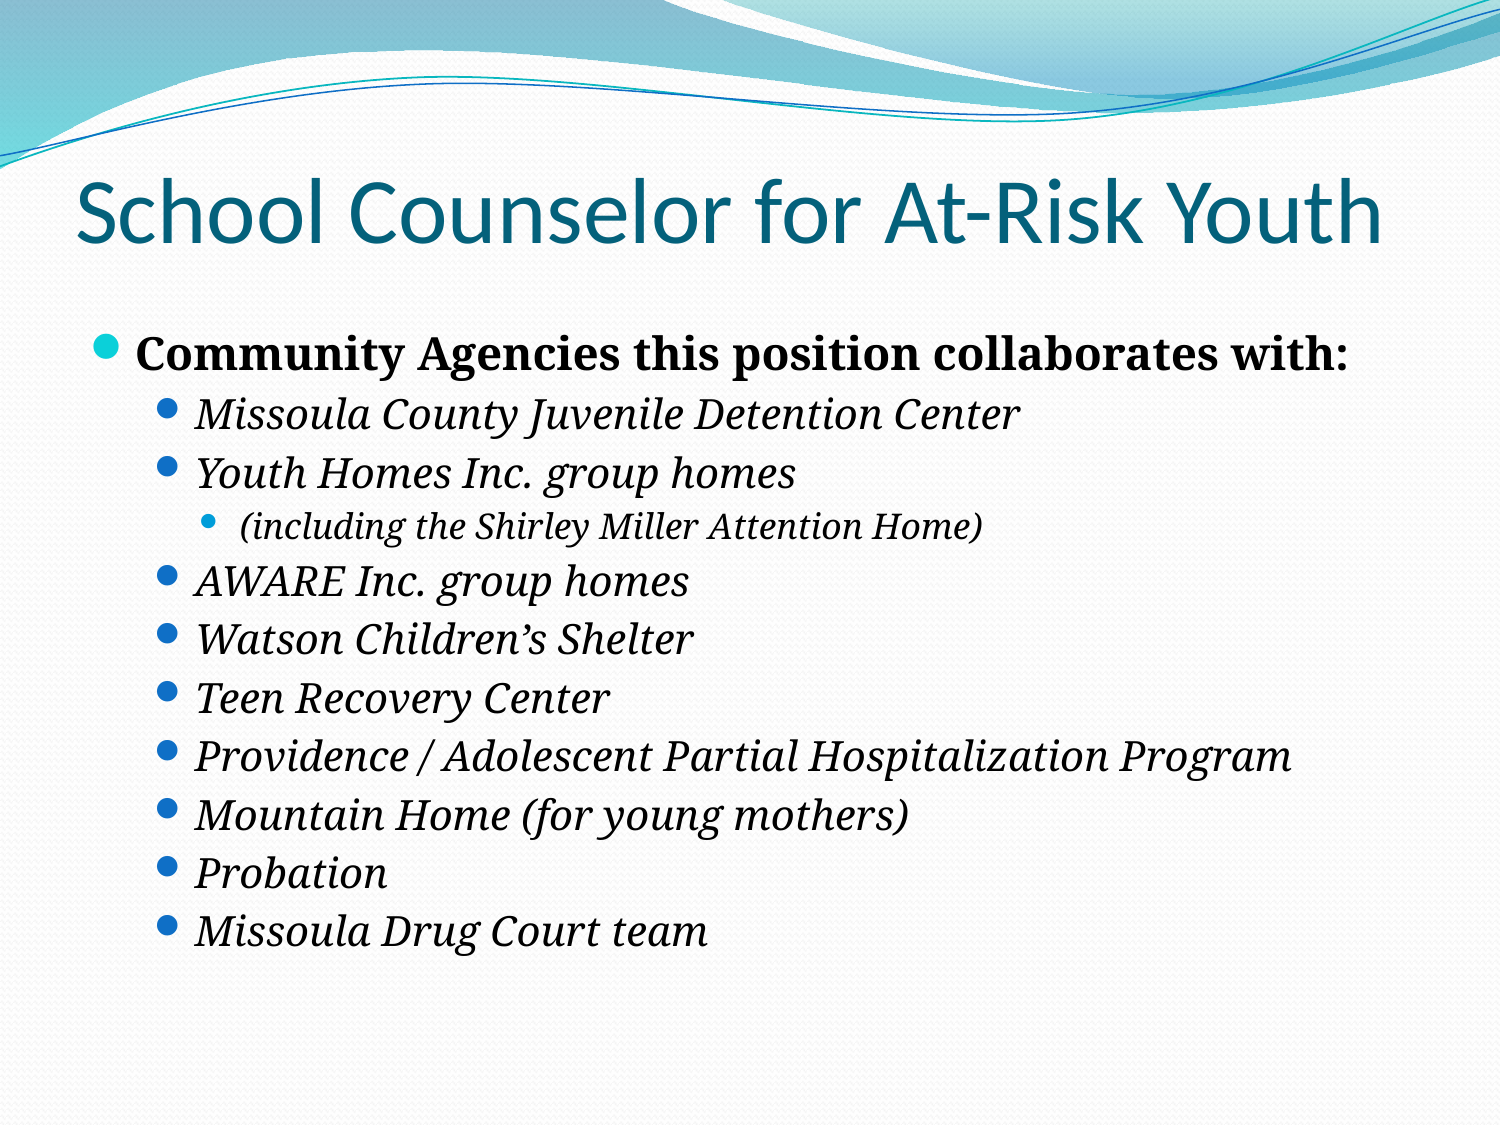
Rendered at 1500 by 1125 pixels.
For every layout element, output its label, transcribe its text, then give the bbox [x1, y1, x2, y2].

list Community Agencies this position collaborates with: Missoula County Juvenile Detention Center Youth Homes Inc. group homes (including the Shirley Miller Attention Home) AWARE Inc. group homes Watson Children’s Shelter Teen Recovery Center Providence / Adolescent Partial Hospitalization Program Mountain Home (for young mothers) Probation Missoula Drug Court team [75, 317, 1425, 1038]
title School Counselor for At-Risk Youth [75, 115, 1425, 263]
